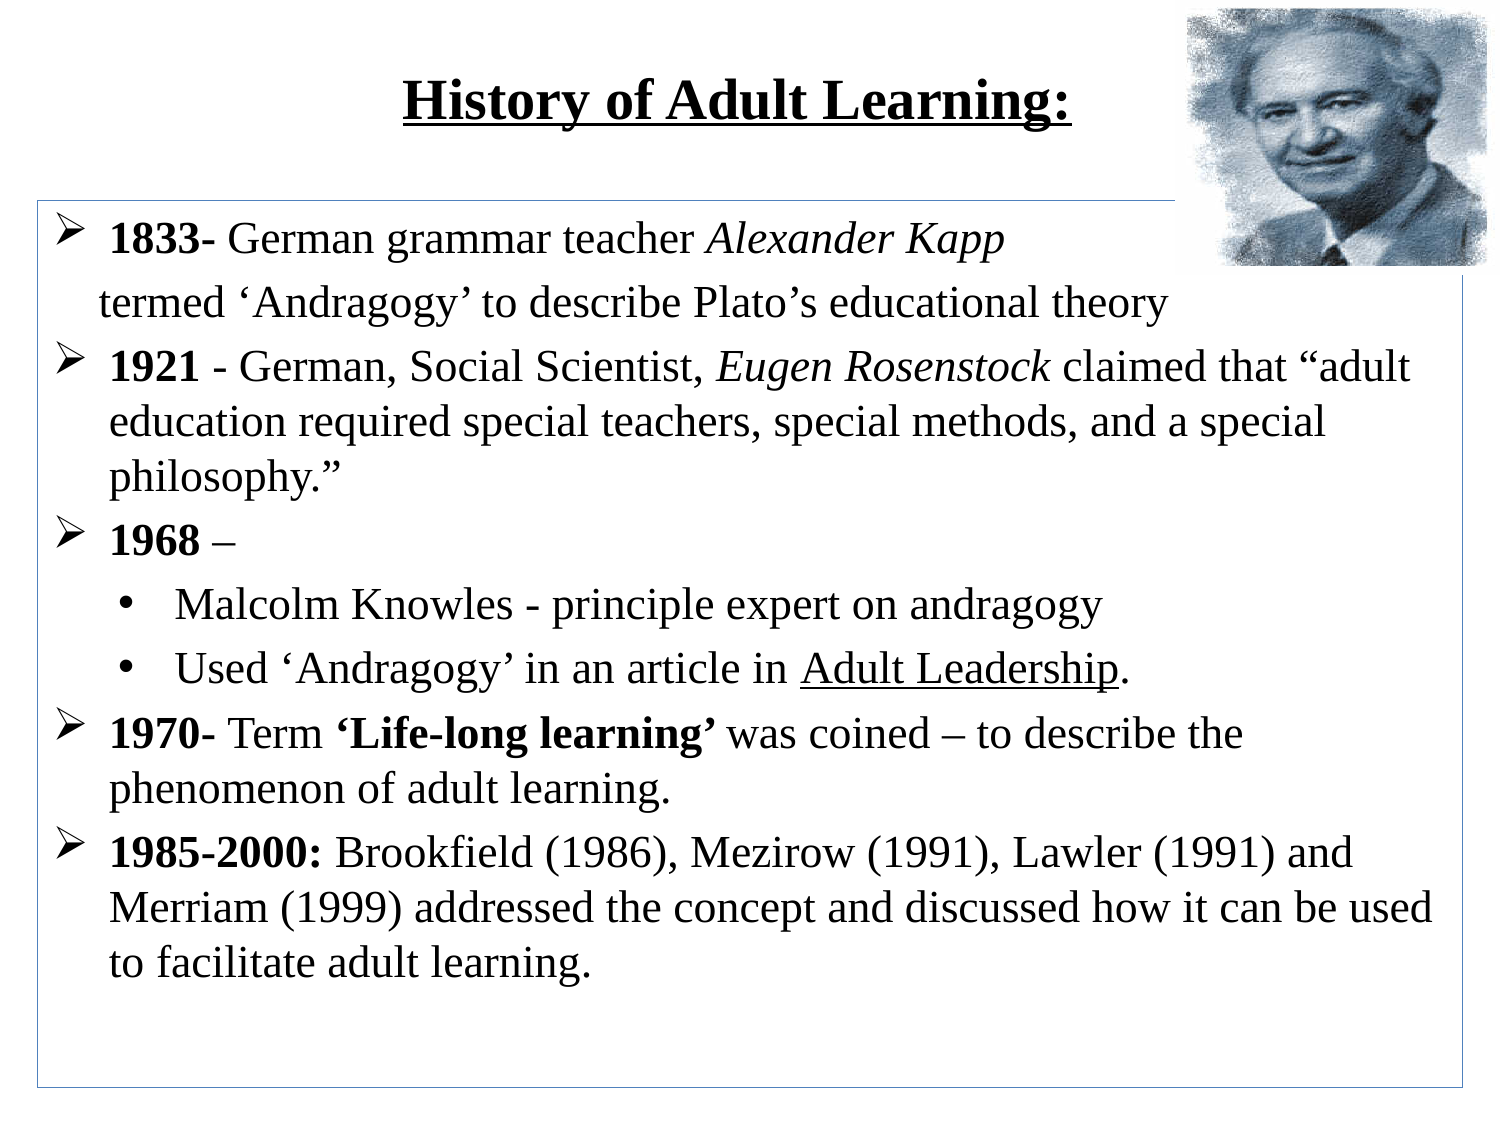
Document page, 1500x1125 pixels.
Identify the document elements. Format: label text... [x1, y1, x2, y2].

title History of Adult Learning: [62, 37, 1169, 155]
picture [1174, 0, 1500, 276]
list 1833- German grammar teacher Alexander Kapp termed ‘Andragogy’ to describe Plato’s educational theory 1921 - German, Social Scientist, Eugen Rosenstock claimed that “adult education required special teachers, special methods, and a special philosophy.” 1968 – Malcolm Knowles - principle expert on andragogy Used ‘Andragogy’ in an article in Adult Leadership. 1970- Term ‘Life-long learning’ was coined – to describe the phenomenon of adult learning. 1985-2000: Brookfield (1986), Mezirow (1991), Lawler (1991) and Merriam (1999) addressed the concept and discussed how it can be used to facilitate adult learning. [37, 200, 1463, 1088]
